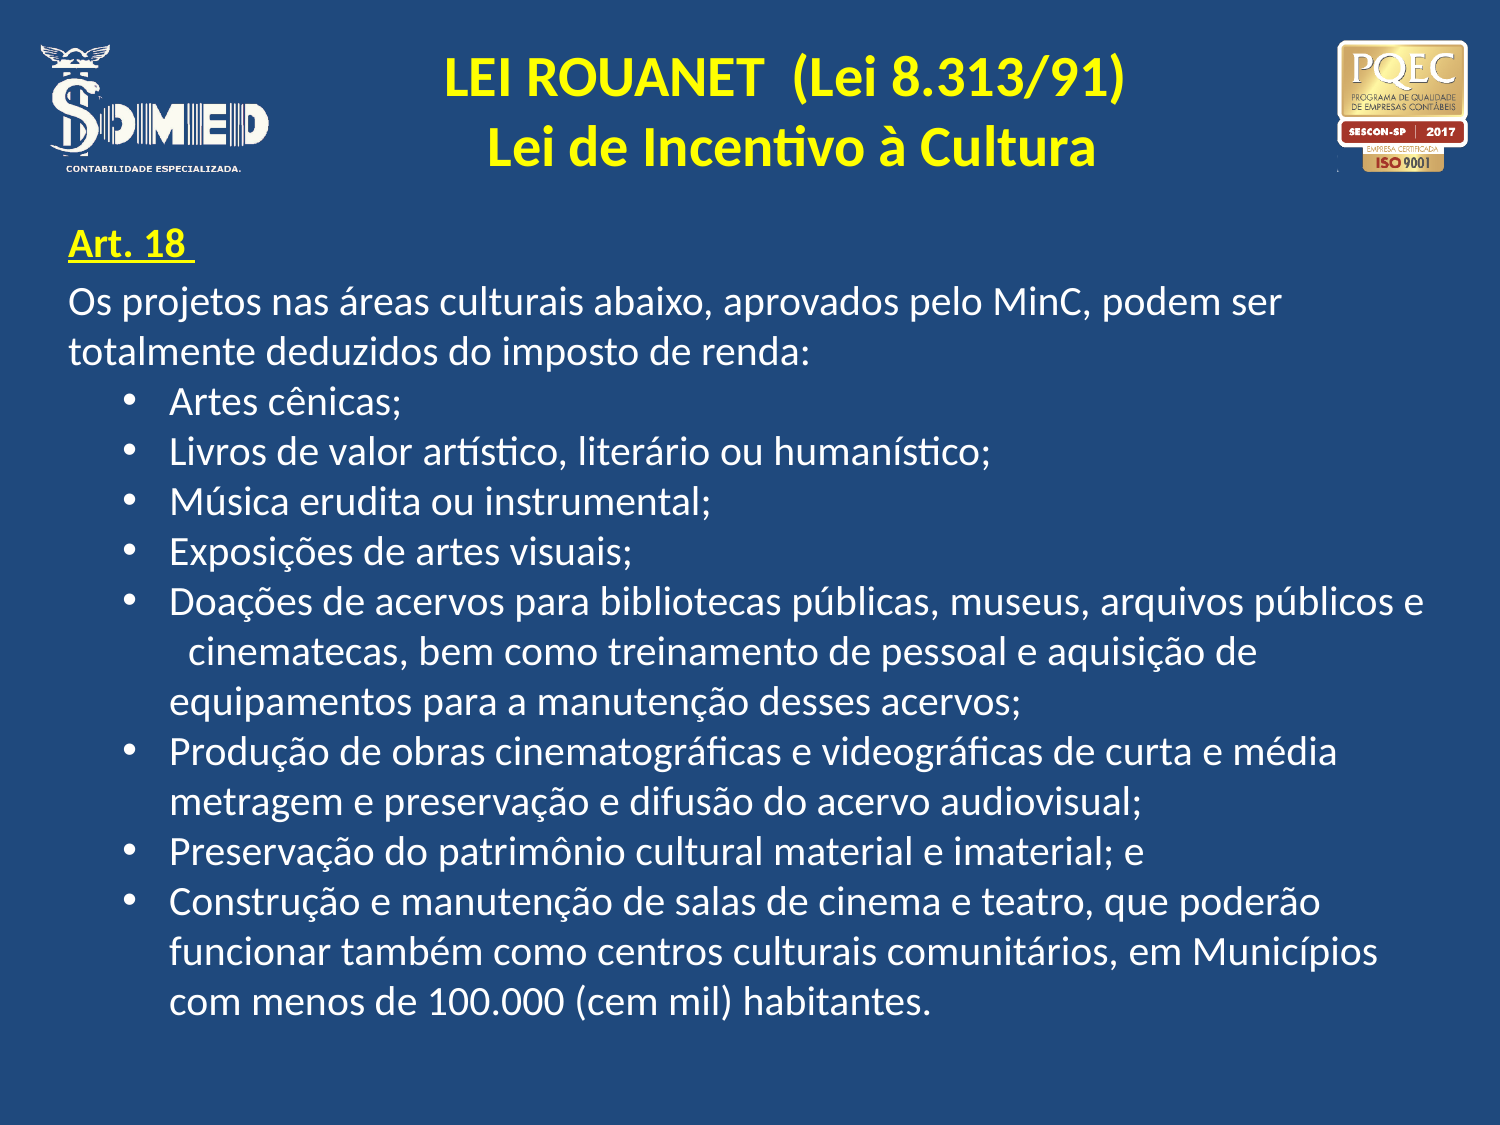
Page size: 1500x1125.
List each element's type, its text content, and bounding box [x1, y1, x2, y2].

picture [1336, 40, 1468, 172]
title LEI ROUANET (Lei 8.313/91) Lei de Incentivo à Cultura [117, 23, 1468, 212]
picture [32, 39, 281, 196]
list Art. 18 Os projetos nas áreas culturais abaixo, aprovados pelo MinC, podem ser totalmente deduzidos do imposto de renda: Artes cênicas; Livros de valor artístico, literário ou humanístico; Música erudita ou instrumental; Exposições de artes visuais; Doações de acervos para bibliotecas públicas, museus, arquivos públicos e cinematecas, bem como treinamento de pessoal e aquisição de equipamentos para a manutenção desses acervos; Produção de obras cinematográficas e videográficas de curta e média metragem e preservação e difusão do acervo audiovisual; Preservação do patrimônio cultural material e imaterial; e Construção e manutenção de salas de cinema e teatro, que poderão funcionar também como centros culturais comunitários, em Municípios com menos de 100.000 (cem mil) habitantes. [53, 208, 1451, 1094]
